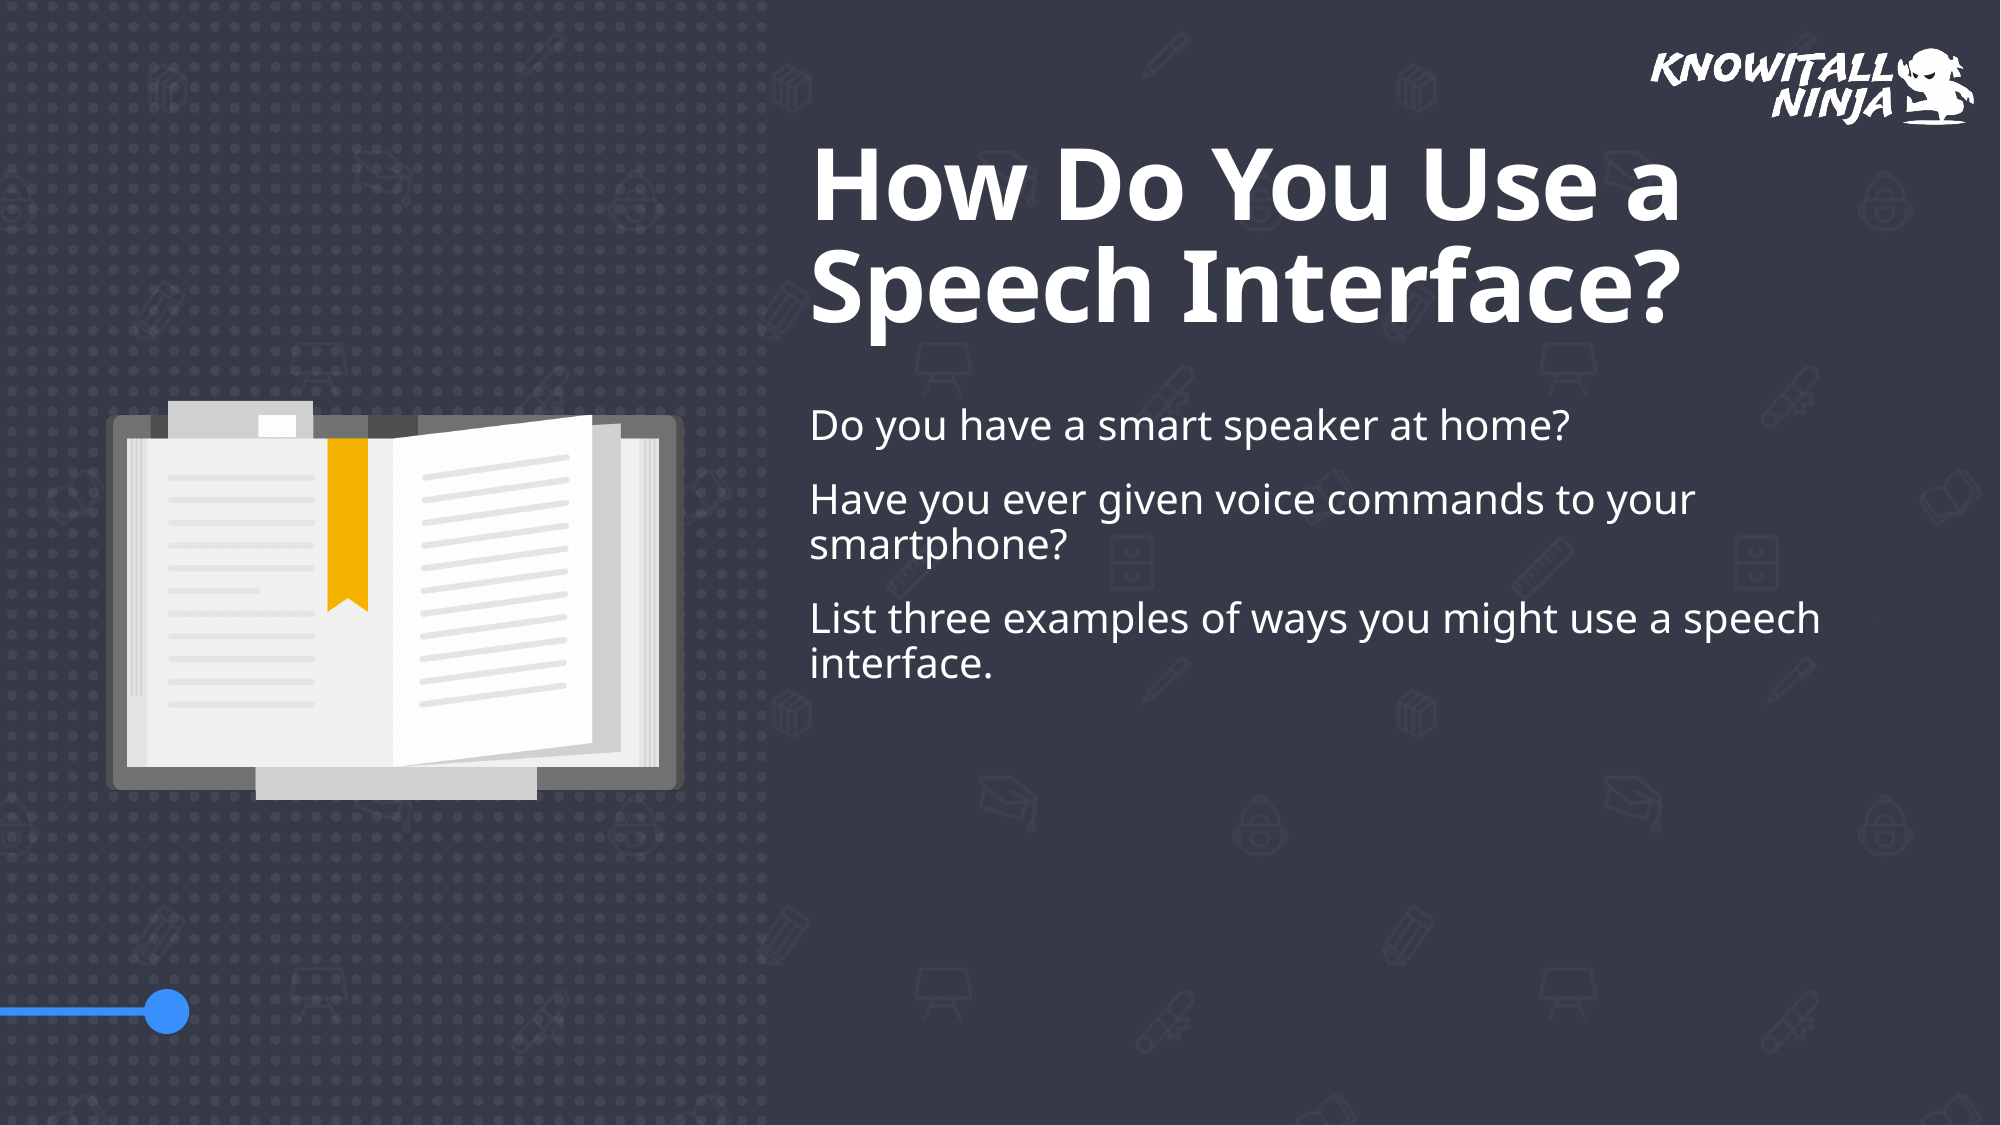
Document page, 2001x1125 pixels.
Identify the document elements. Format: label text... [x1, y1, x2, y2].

picture [0, 0, 2001, 1125]
list Do you have a smart speaker at home? Have you ever given voice commands to your smartphone? List three examples of ways you might use a speech interface. [794, 397, 1928, 1090]
title How Do You Use a Speech Interface? [794, 125, 1928, 351]
